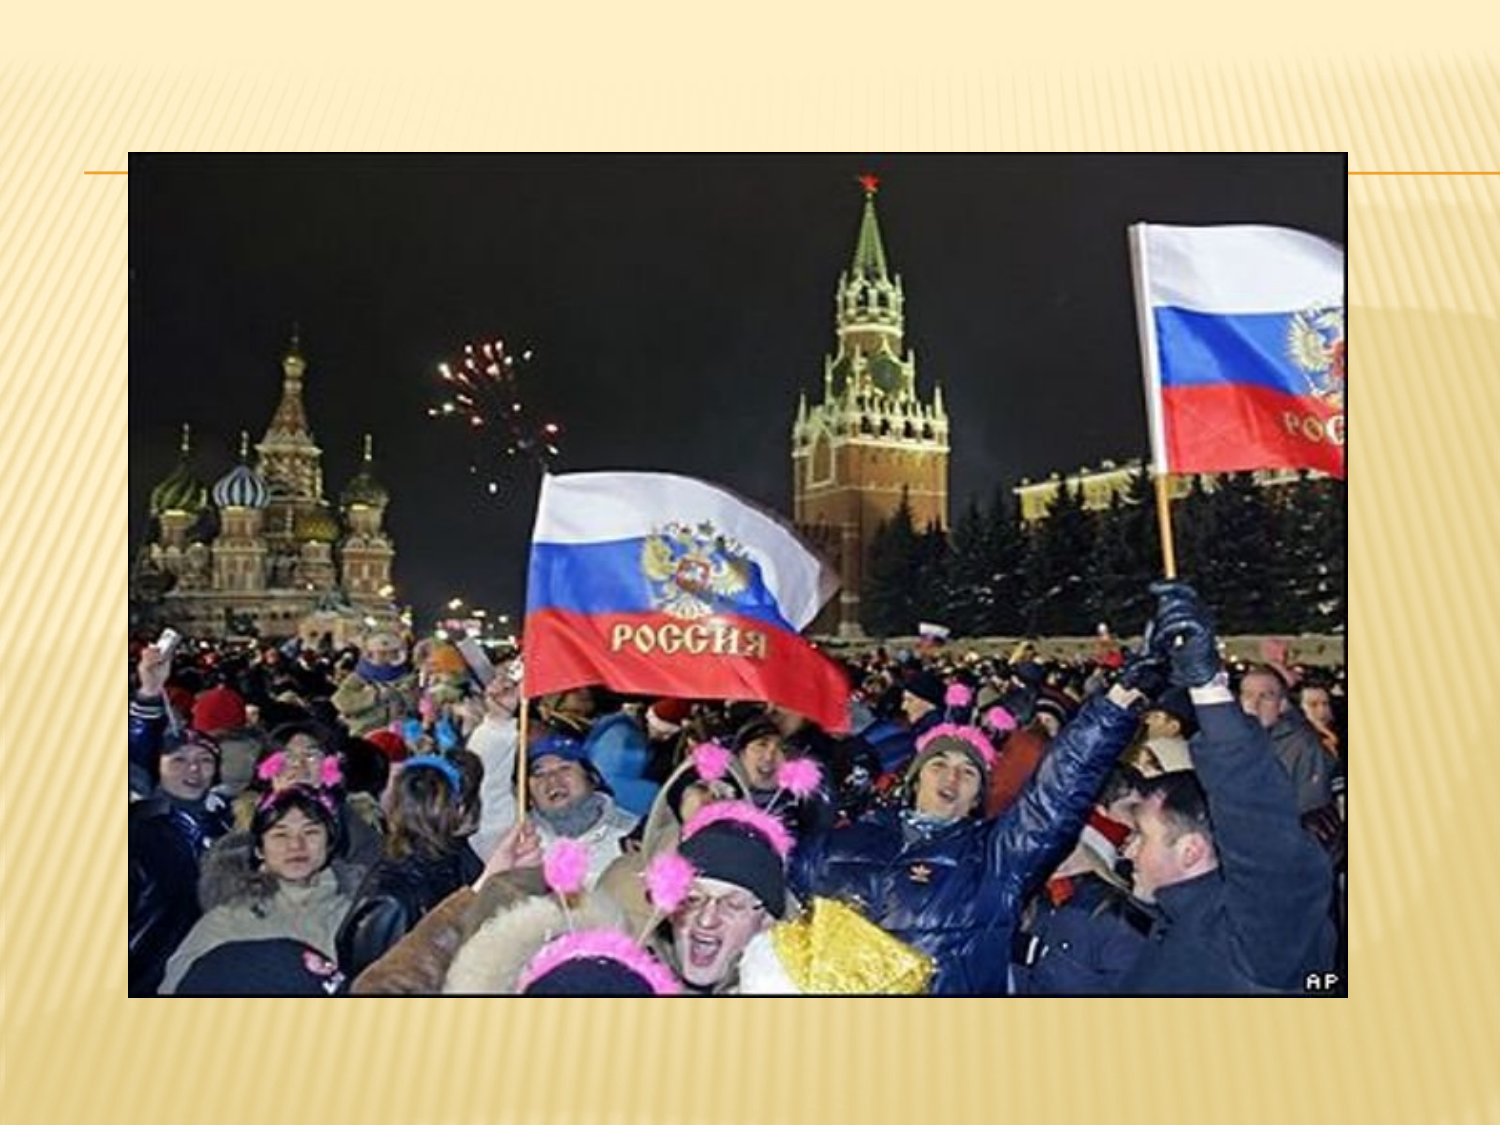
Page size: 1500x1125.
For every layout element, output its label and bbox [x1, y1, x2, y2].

list [128, 151, 1348, 998]
